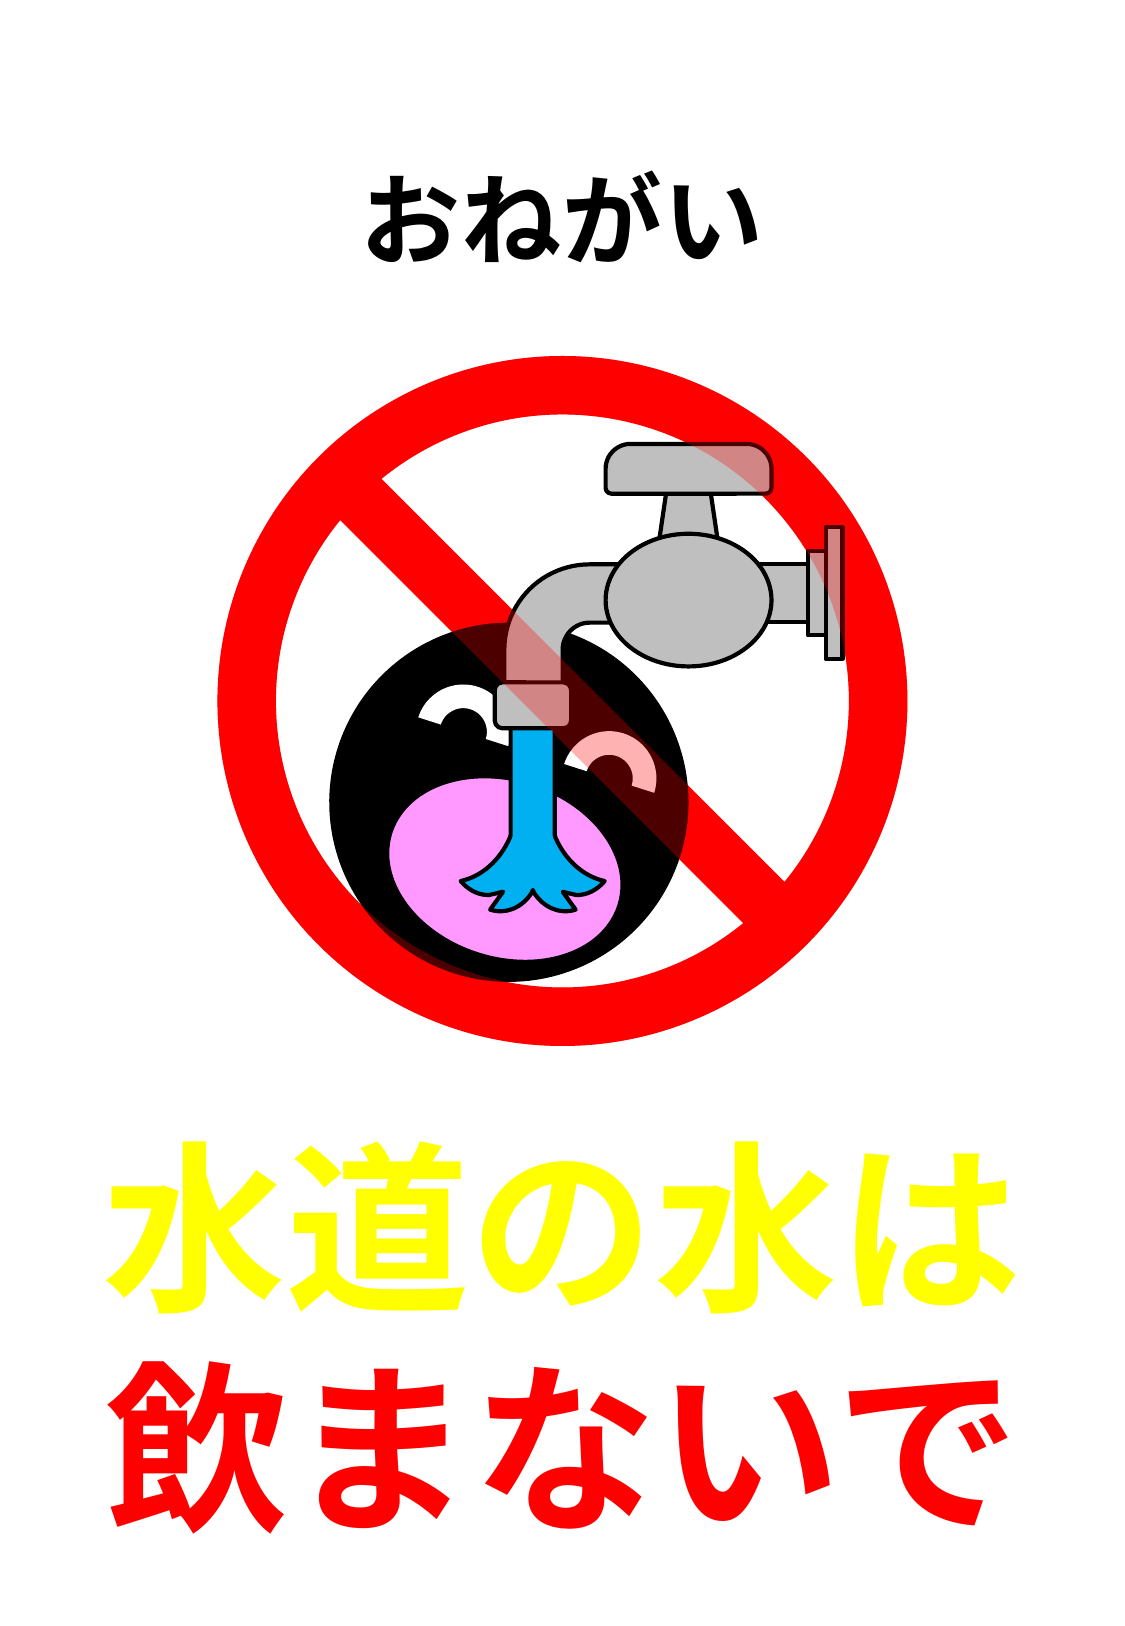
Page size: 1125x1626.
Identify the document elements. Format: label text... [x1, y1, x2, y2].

text_box おねがい [0, 150, 1125, 285]
text_box 水道の水は 飲まないで [0, 1106, 1125, 1562]
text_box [217, 355, 908, 1047]
